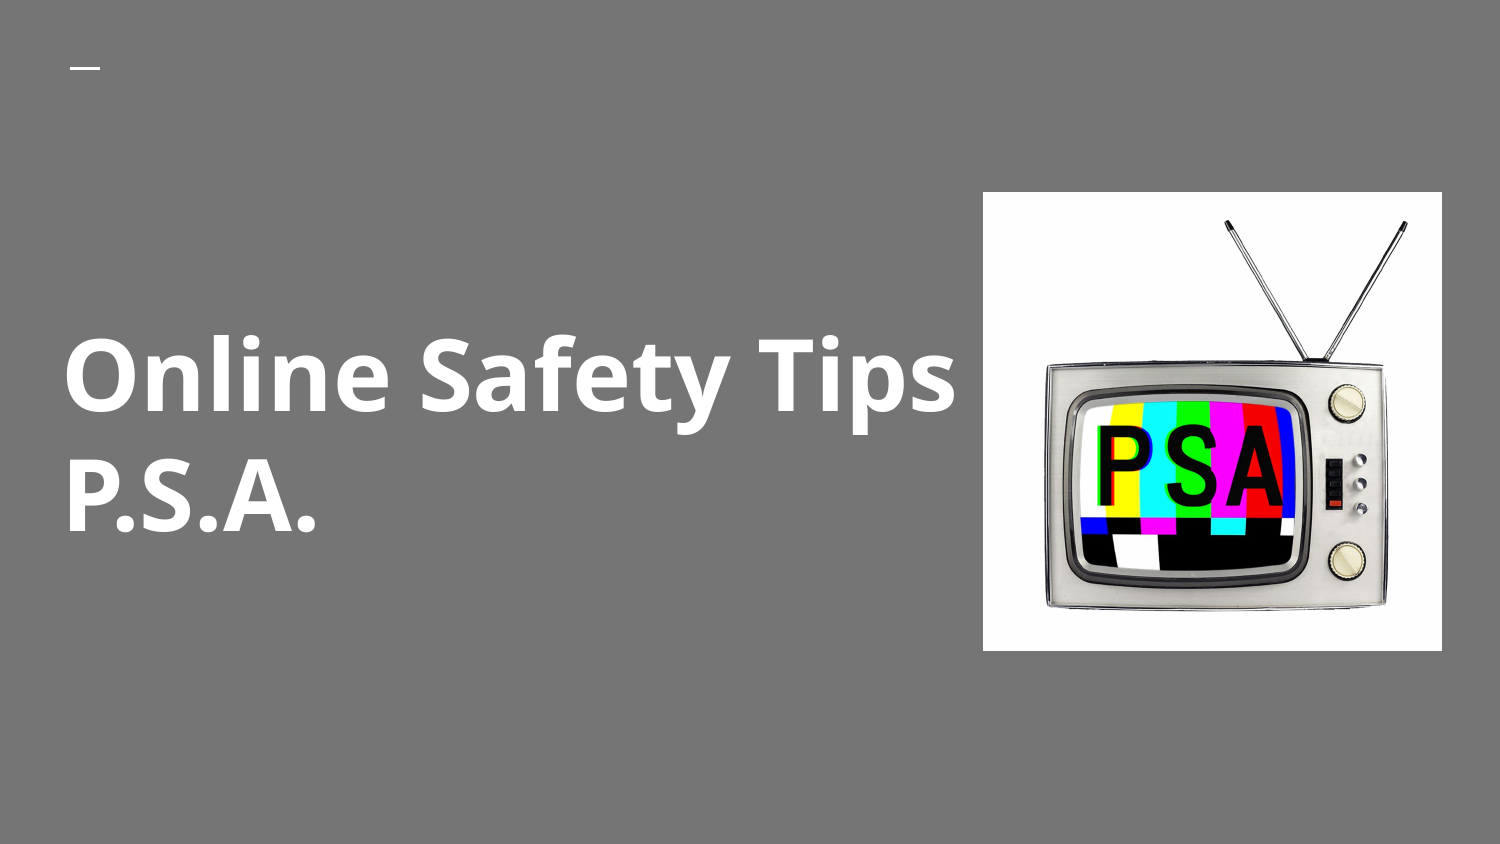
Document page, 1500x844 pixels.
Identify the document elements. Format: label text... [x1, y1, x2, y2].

picture [982, 192, 1442, 652]
title Online Safety Tips P.S.A. [46, 116, 1071, 746]
